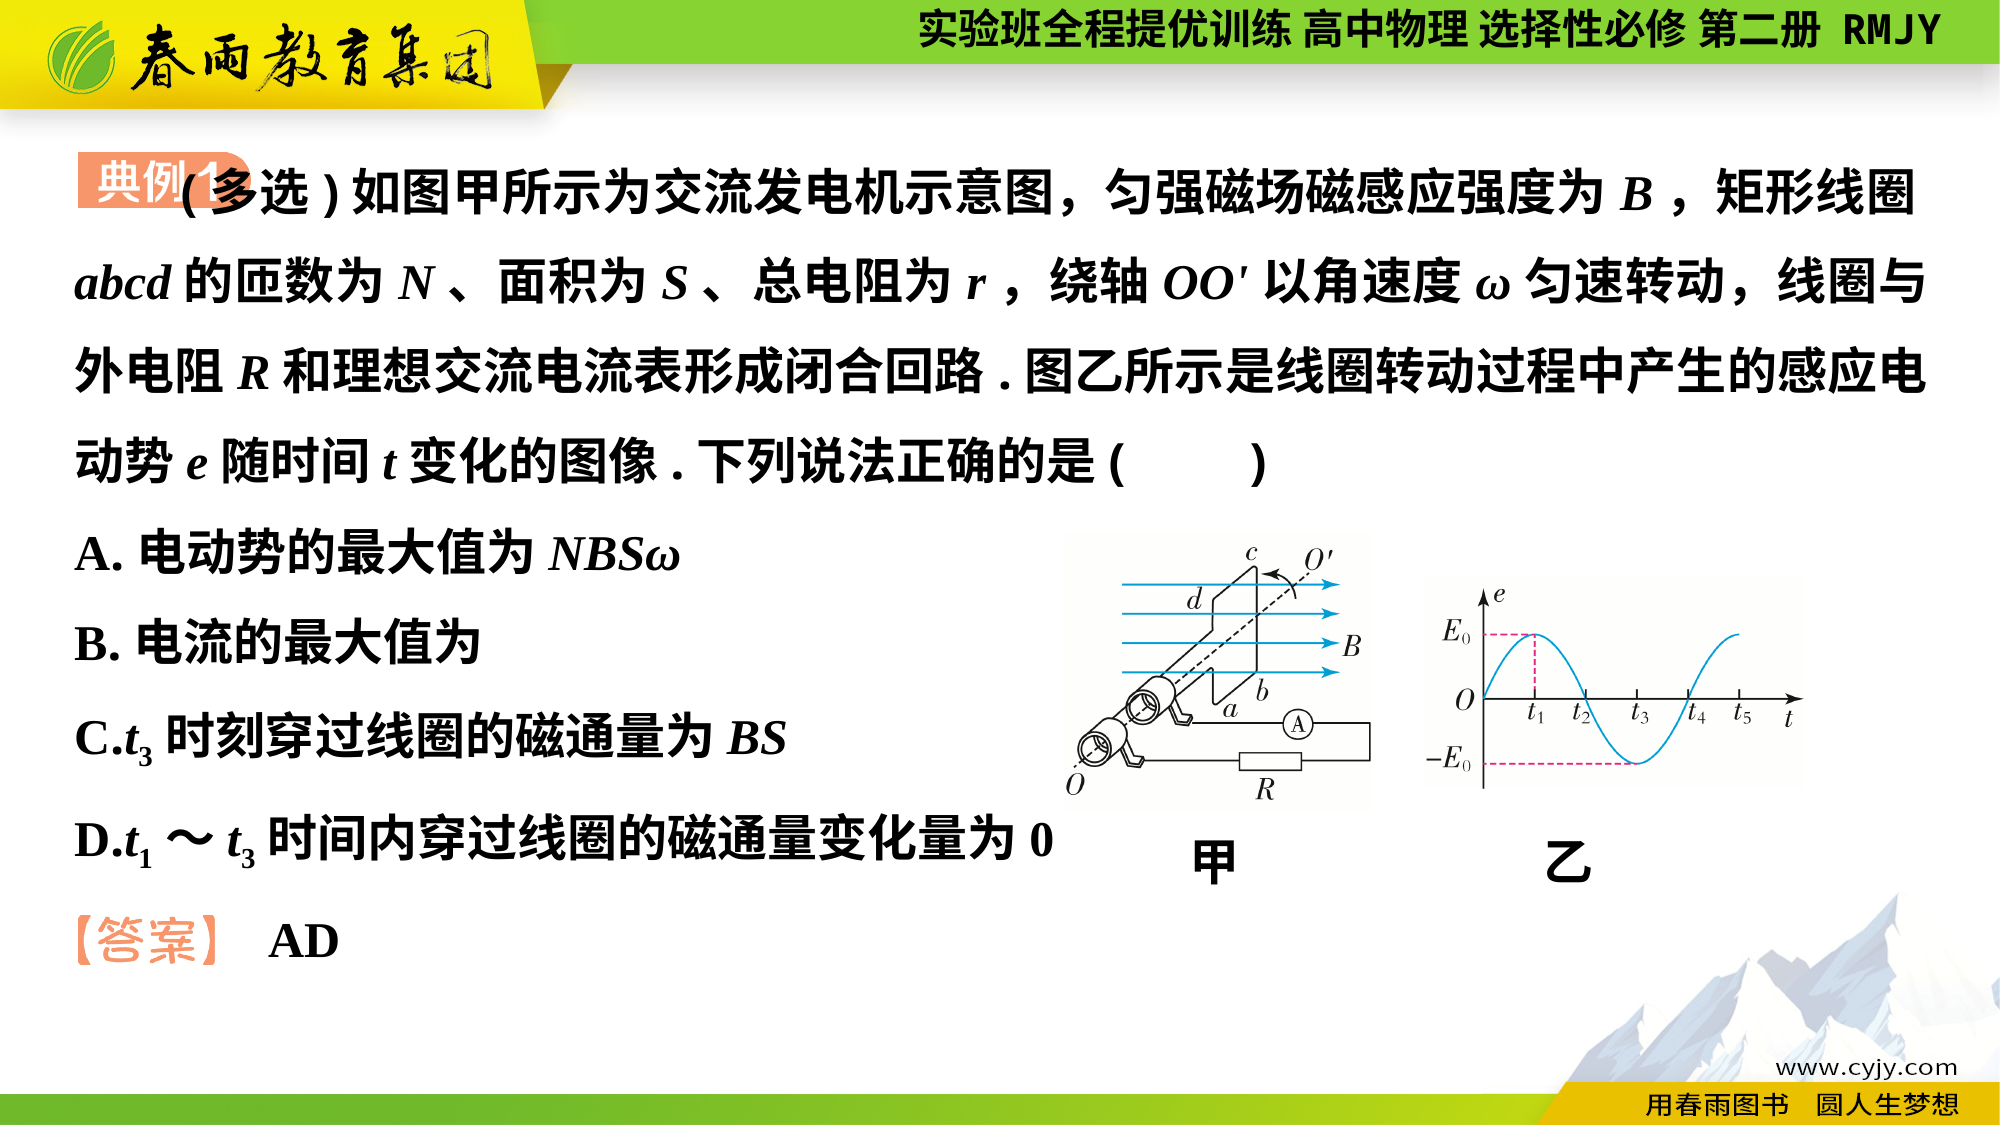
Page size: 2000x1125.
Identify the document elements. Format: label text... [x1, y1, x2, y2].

picture [0, 0, 2000, 1125]
text_box AD [253, 900, 356, 975]
text_box 甲 乙 [1174, 793, 1650, 898]
